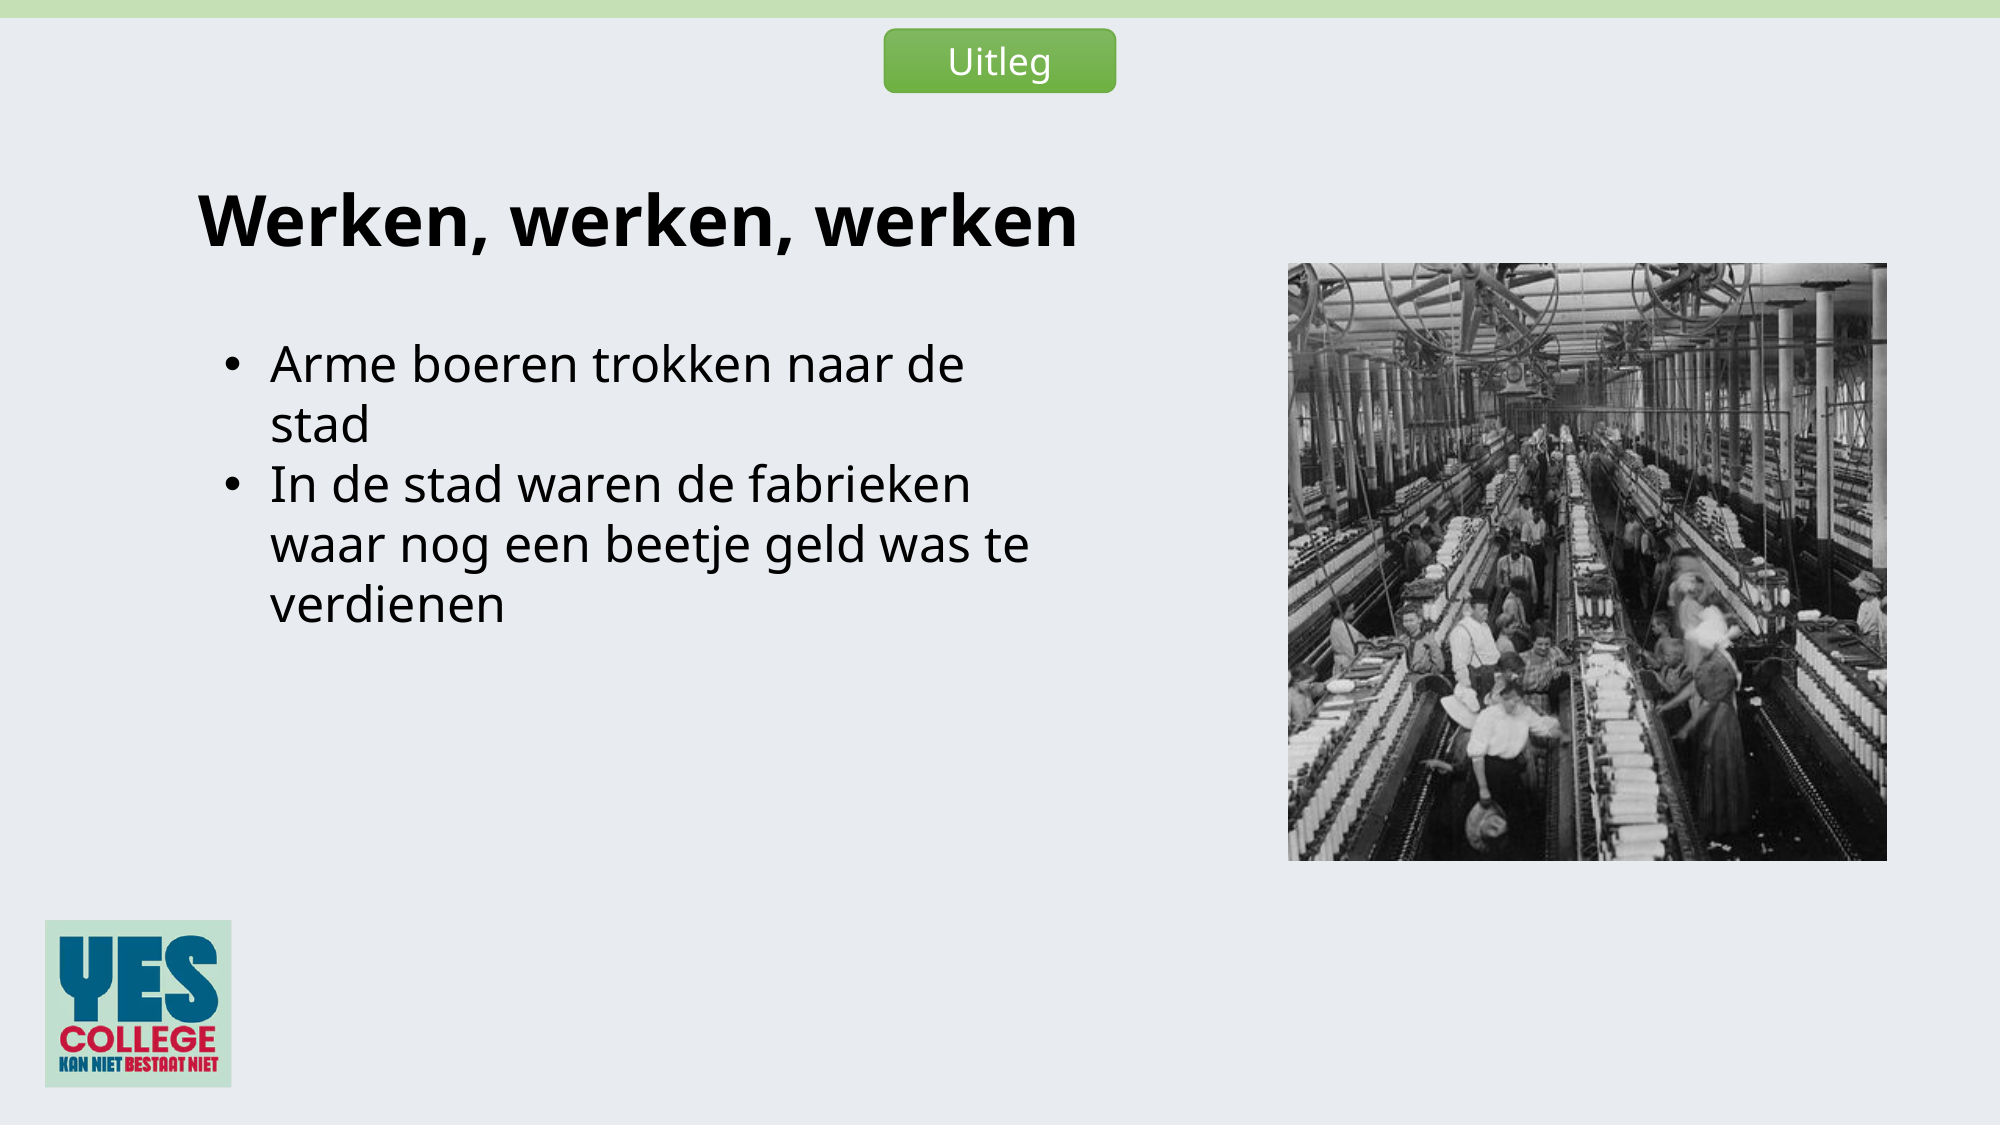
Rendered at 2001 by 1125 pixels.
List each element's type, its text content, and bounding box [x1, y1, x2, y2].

text_box [0, 0, 2000, 18]
picture [0, 913, 356, 1093]
text_box Arme boeren trokken naar de stad In de stad waren de fabrieken waar nog een beetje geld was te verdienen [209, 325, 1079, 761]
picture [1287, 263, 1888, 862]
text_box Werken, werken, werken [183, 168, 1368, 269]
text_box Uitleg [883, 28, 1117, 94]
